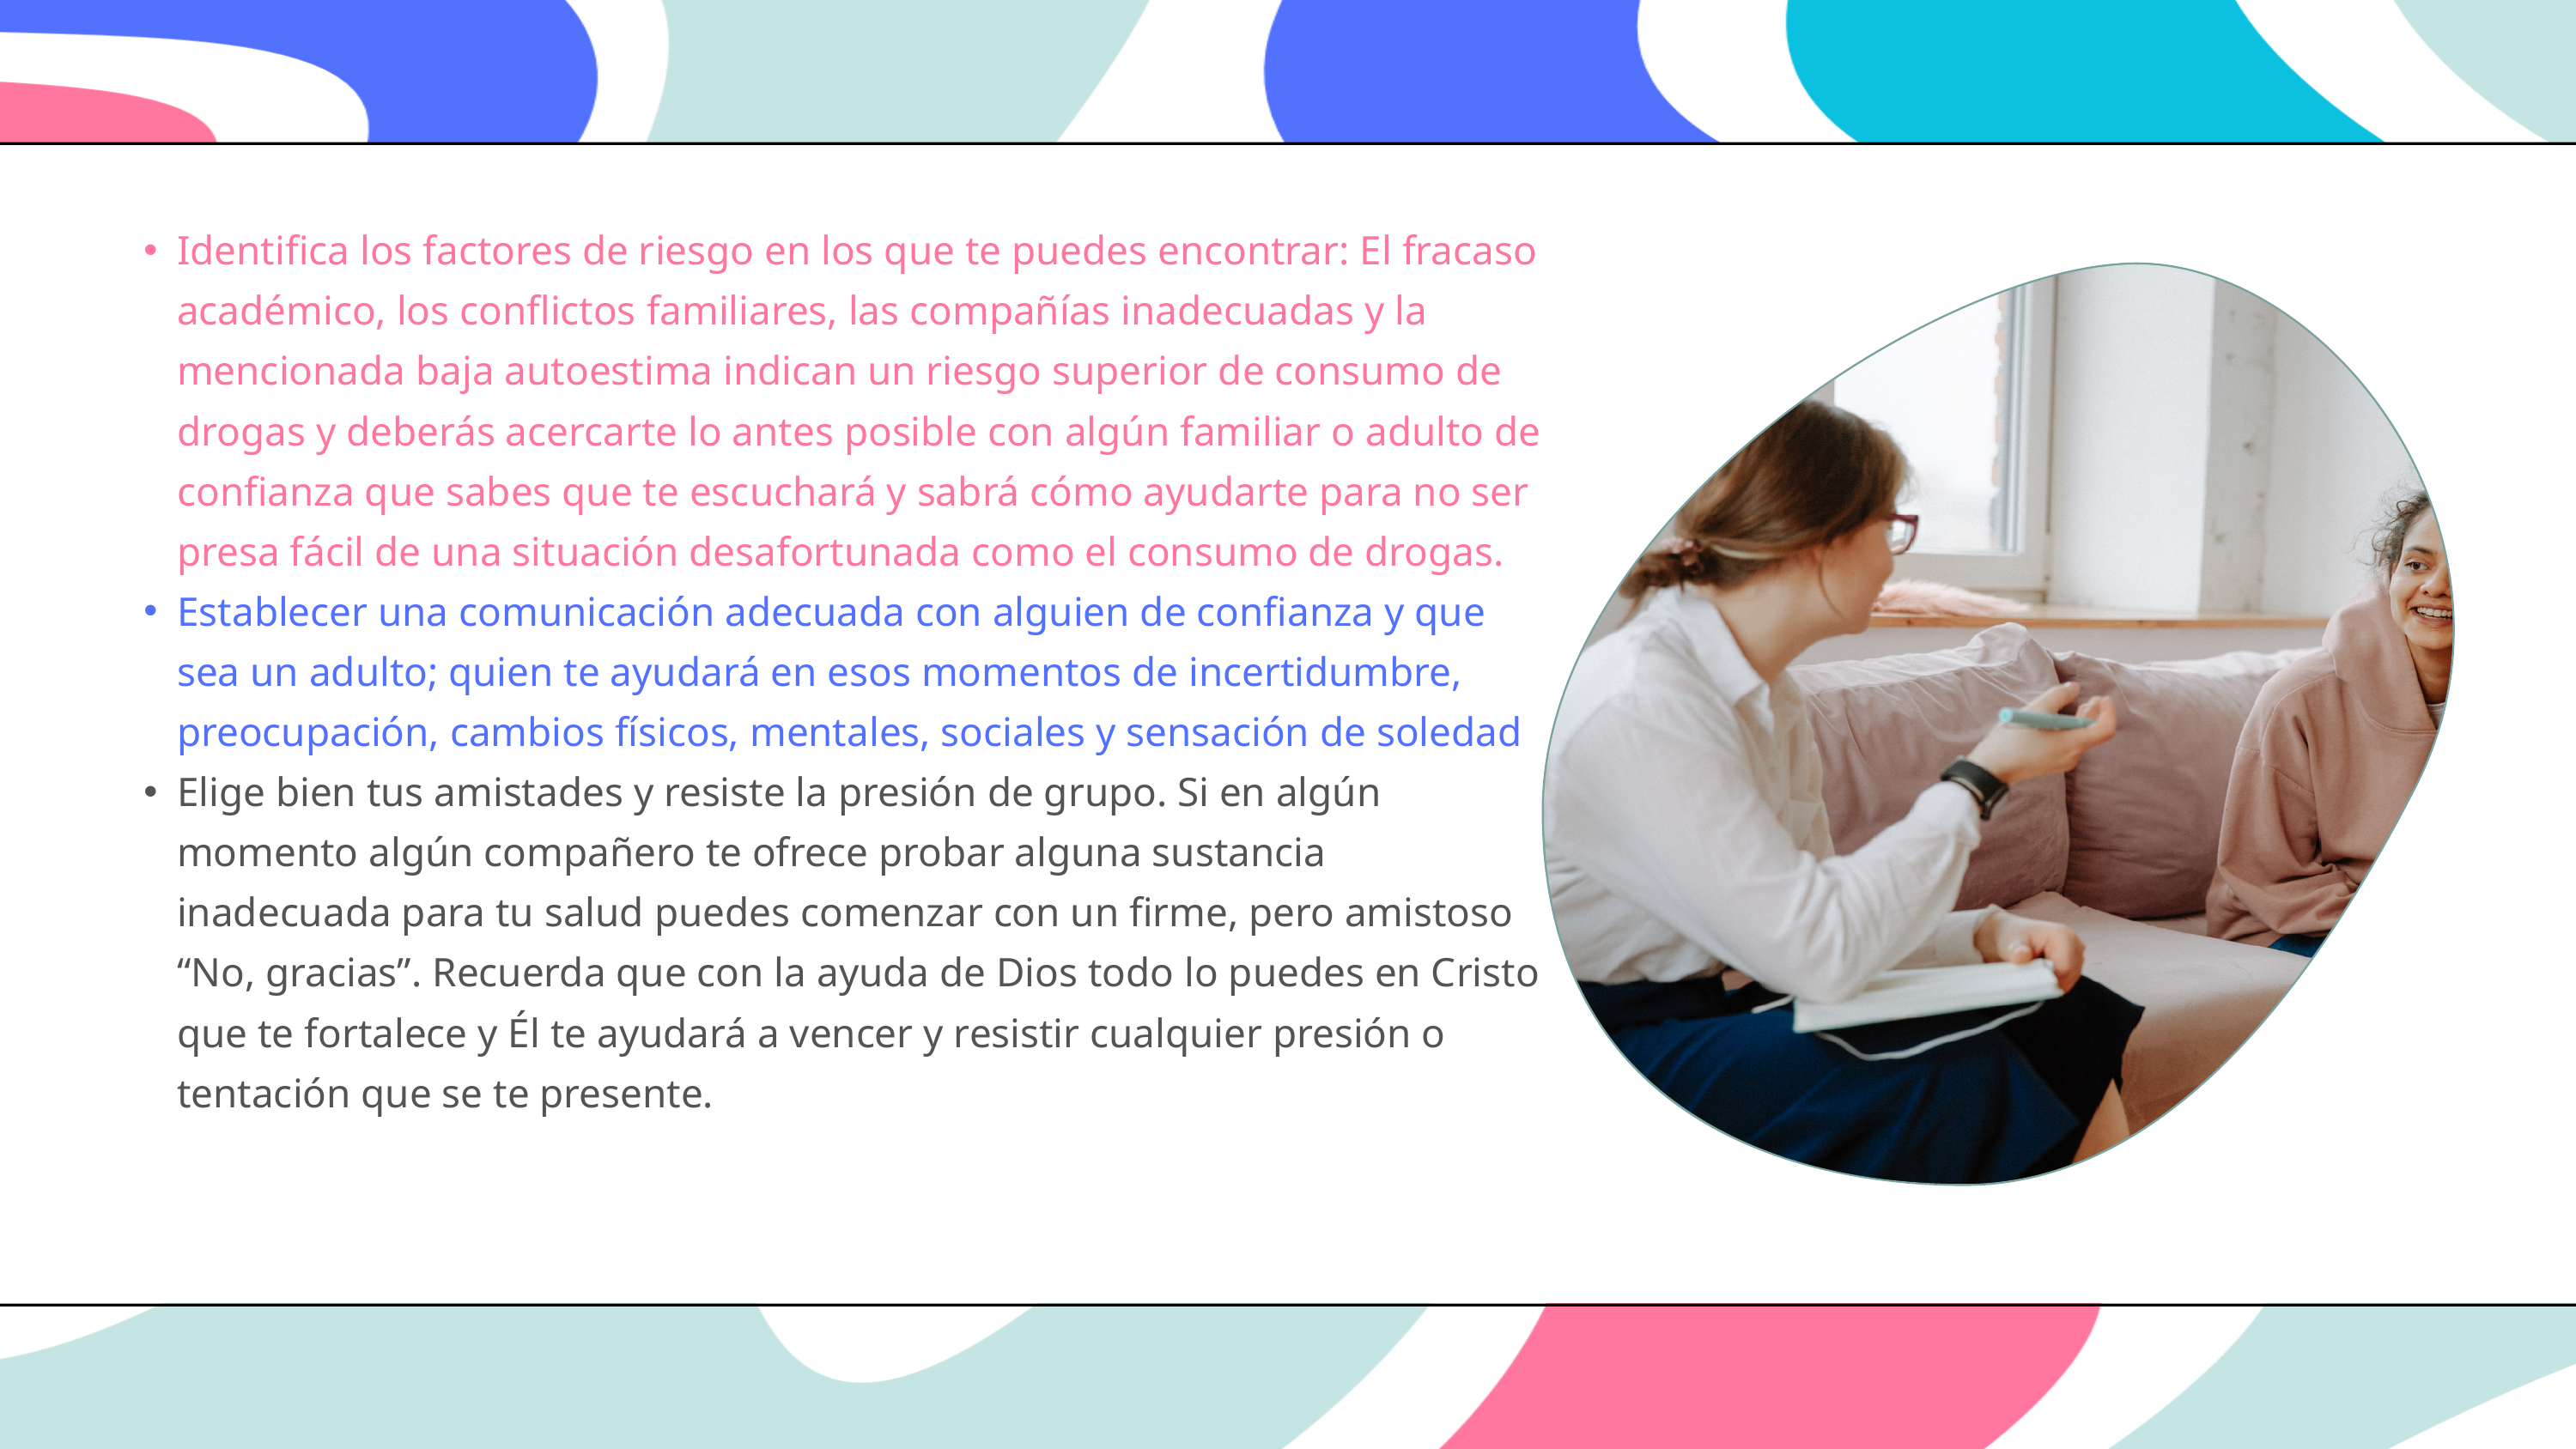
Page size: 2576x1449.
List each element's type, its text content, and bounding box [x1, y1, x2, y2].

text_box [0, 1306, 2576, 1449]
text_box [1541, 262, 2455, 1186]
text_box [0, 0, 2576, 143]
text_box Identifica los factores de riesgo en los que te puedes encontrar: El fracaso académico, los conflictos familiares, las compañías inadecuadas y la mencionada baja autoestima indican un riesgo superior de consumo de drogas y deberás acercarte lo antes posible con algún familiar o adulto de confianza que sabes que te escuchará y sabrá cómo ayudarte para no ser presa fácil de una situación desafortunada como el consumo de drogas. Establecer una comunicación adecuada con alguien de confianza y que sea un adulto; quien te ayudará en esos momentos de incertidumbre, preocupación, cambios físicos, mentales, sociales y sensación de soledad Elige bien tus amistades y resiste la presión de grupo. Si en algún momento algún compañero te ofrece probar alguna sustancia inadecuada para tu salud puedes comenzar con un firme, pero amistoso “No, gracias”. Recuerda que con la ayuda de Dios todo lo puedes en Cristo que te fortalece y Él te ayudará a vencer y resistir cualquier presión o tentación que se te presente. [110, 212, 1542, 1416]
